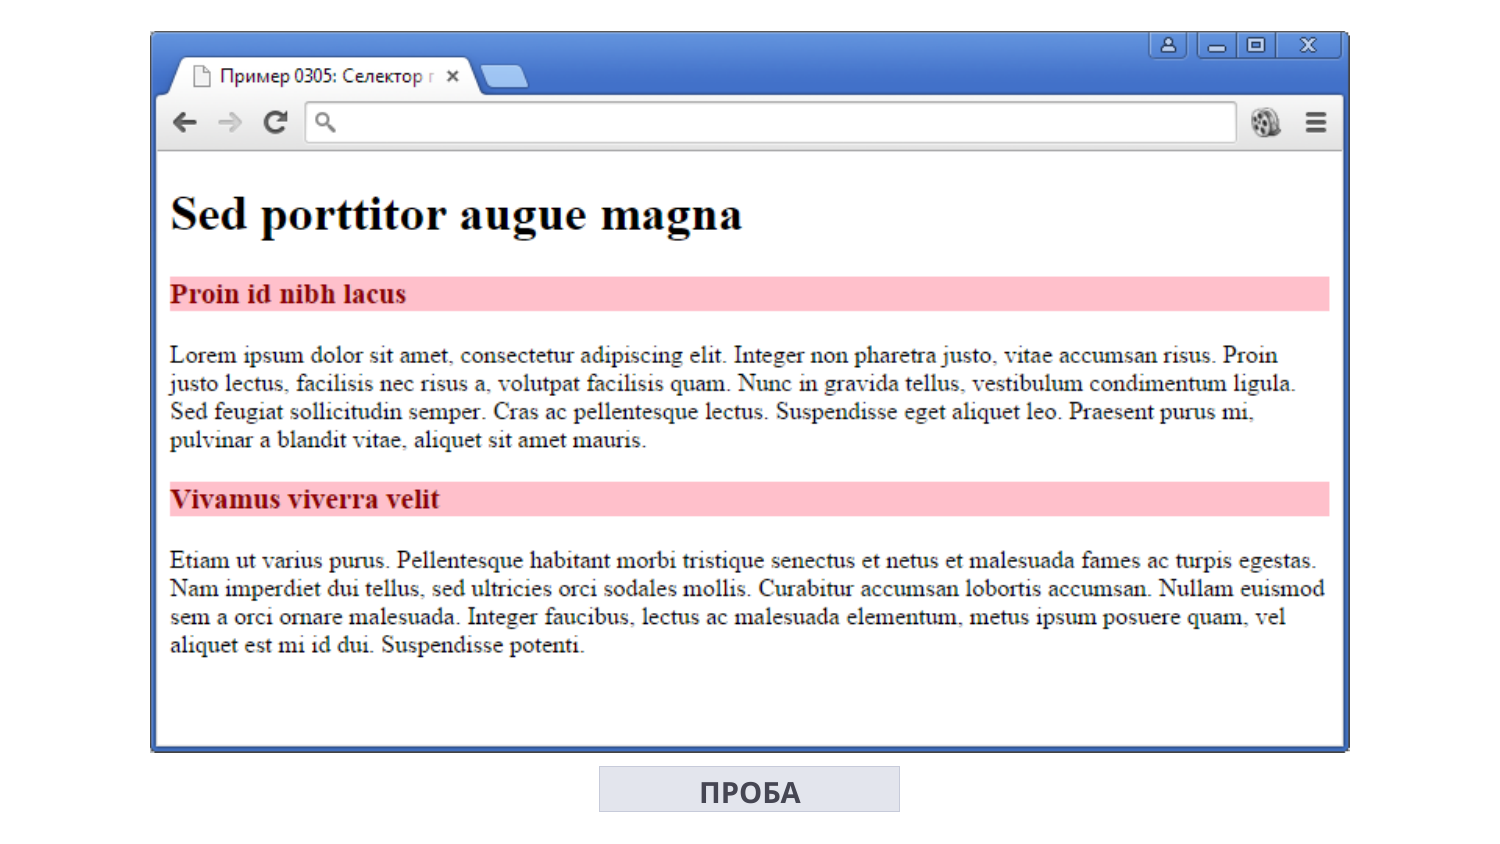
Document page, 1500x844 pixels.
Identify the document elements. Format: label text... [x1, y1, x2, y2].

text_box ПРОБА [599, 766, 900, 812]
picture [149, 31, 1351, 753]
